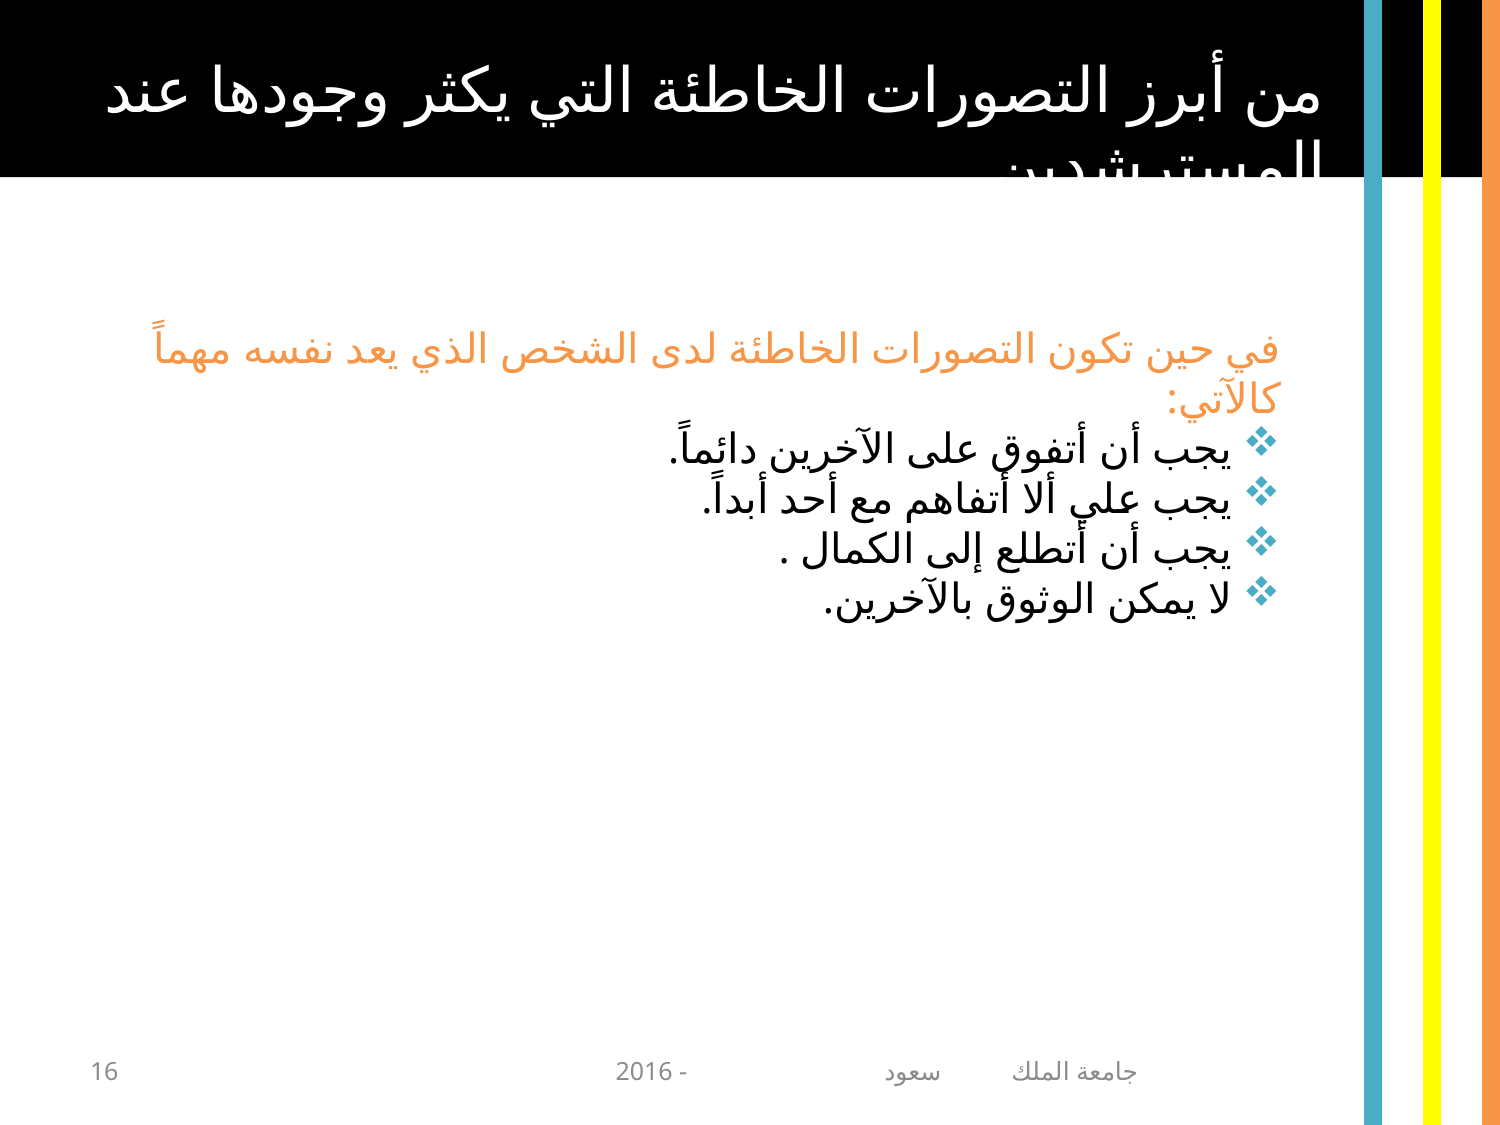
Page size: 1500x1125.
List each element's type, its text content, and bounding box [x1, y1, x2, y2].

text_box من أبرز التصورات الخاطئة التي يكثر وجودها عند المسترشدين [0, 42, 1341, 208]
text_box [1421, 0, 1443, 1125]
text_box [1384, 0, 1421, 179]
text_box [1443, 0, 1480, 179]
footer جامعة الملك سعود - 2016 [512, 1042, 988, 1103]
text_box [1480, 0, 1500, 1125]
slide_number 16 [75, 1042, 425, 1103]
text_box في حين تكون التصورات الخاطئة لدى الشخص الذي يعد نفسه مهماً كالآتي: يجب أن أتفوق على الآخرين دائماً. يجب علي ألا أتفاهم مع أحد أبداً. يجب أن أتطلع إلى الكمال . لا يمكن الوثوق بالآخرين. [135, 314, 1315, 917]
text_box [0, 0, 1362, 179]
text_box [1362, 0, 1384, 1125]
